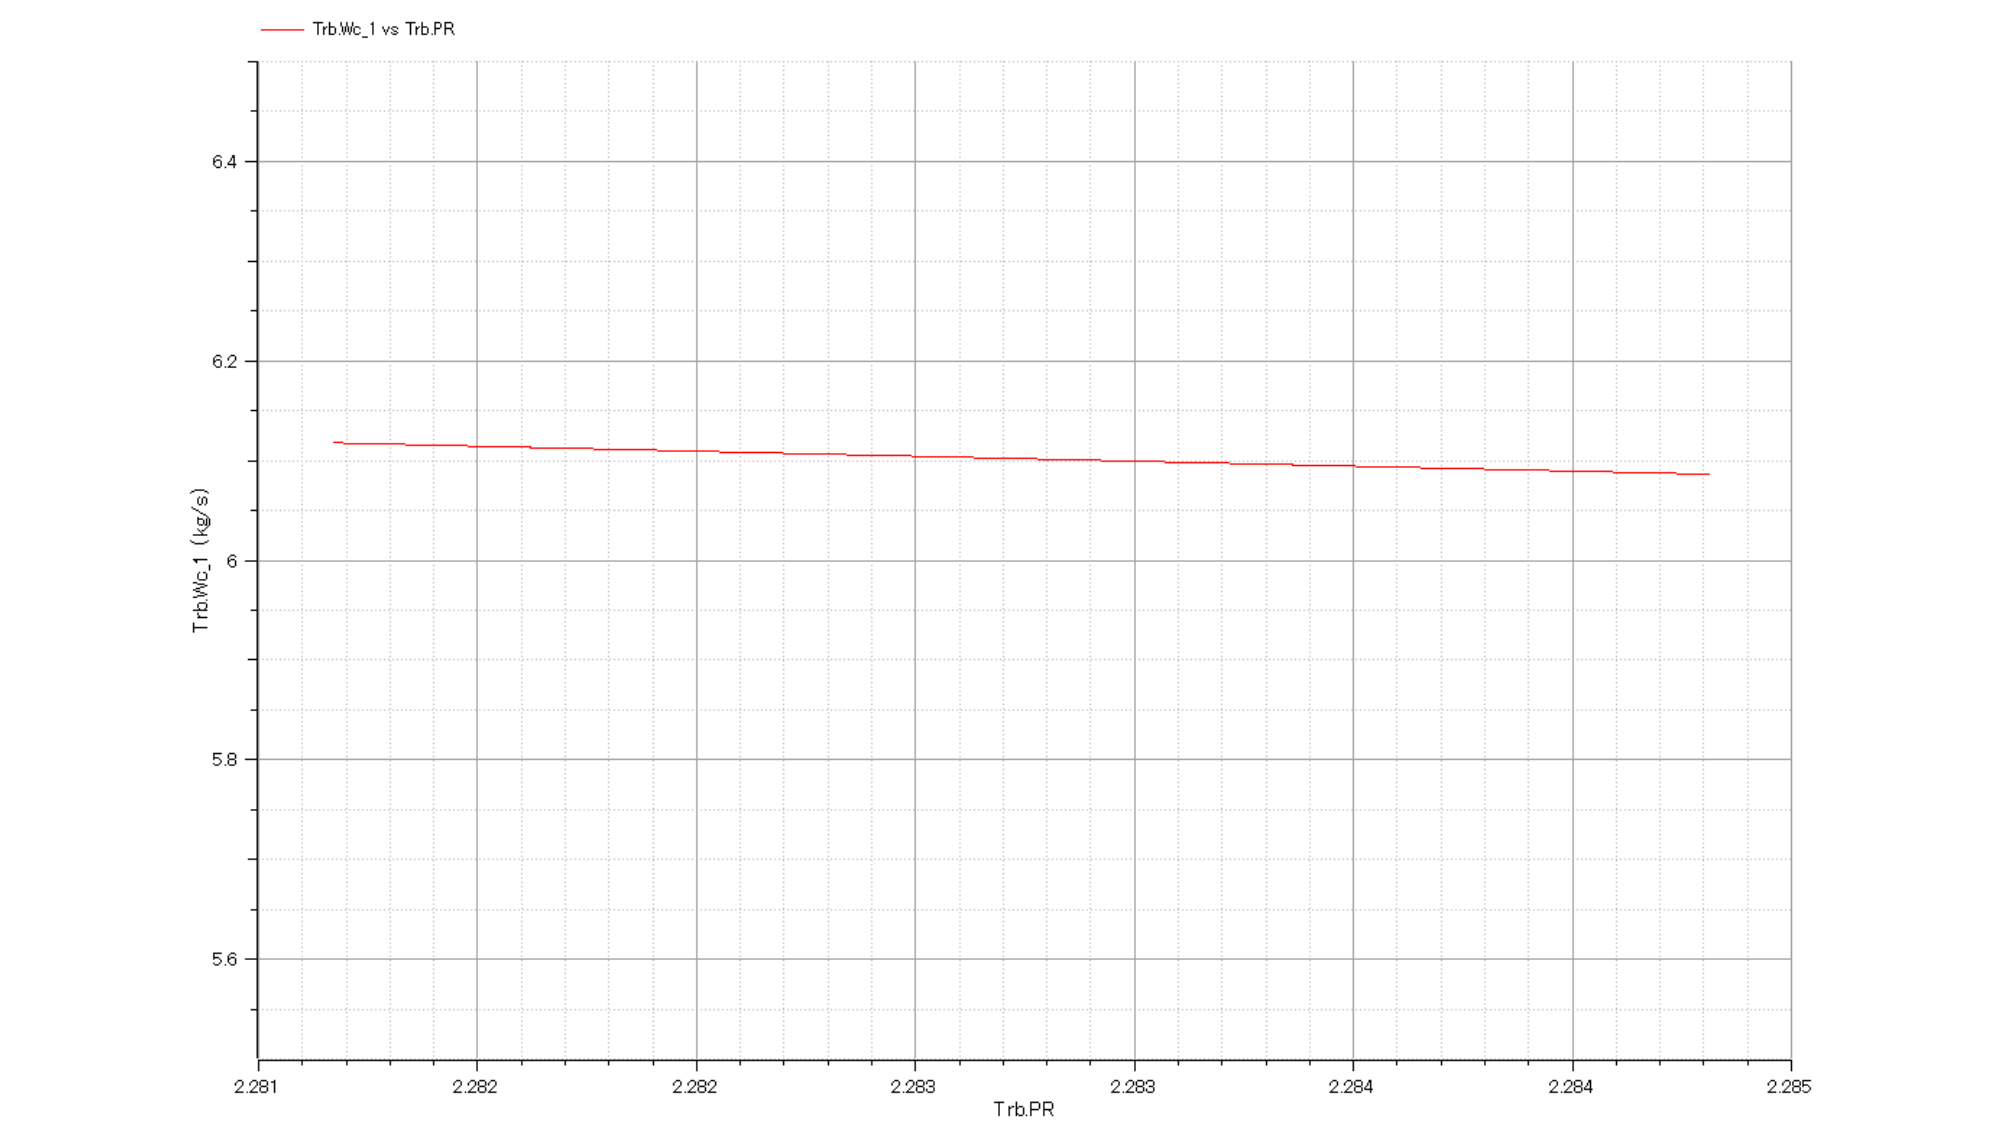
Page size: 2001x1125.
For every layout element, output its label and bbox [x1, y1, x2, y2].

picture [182, 0, 1817, 1125]
